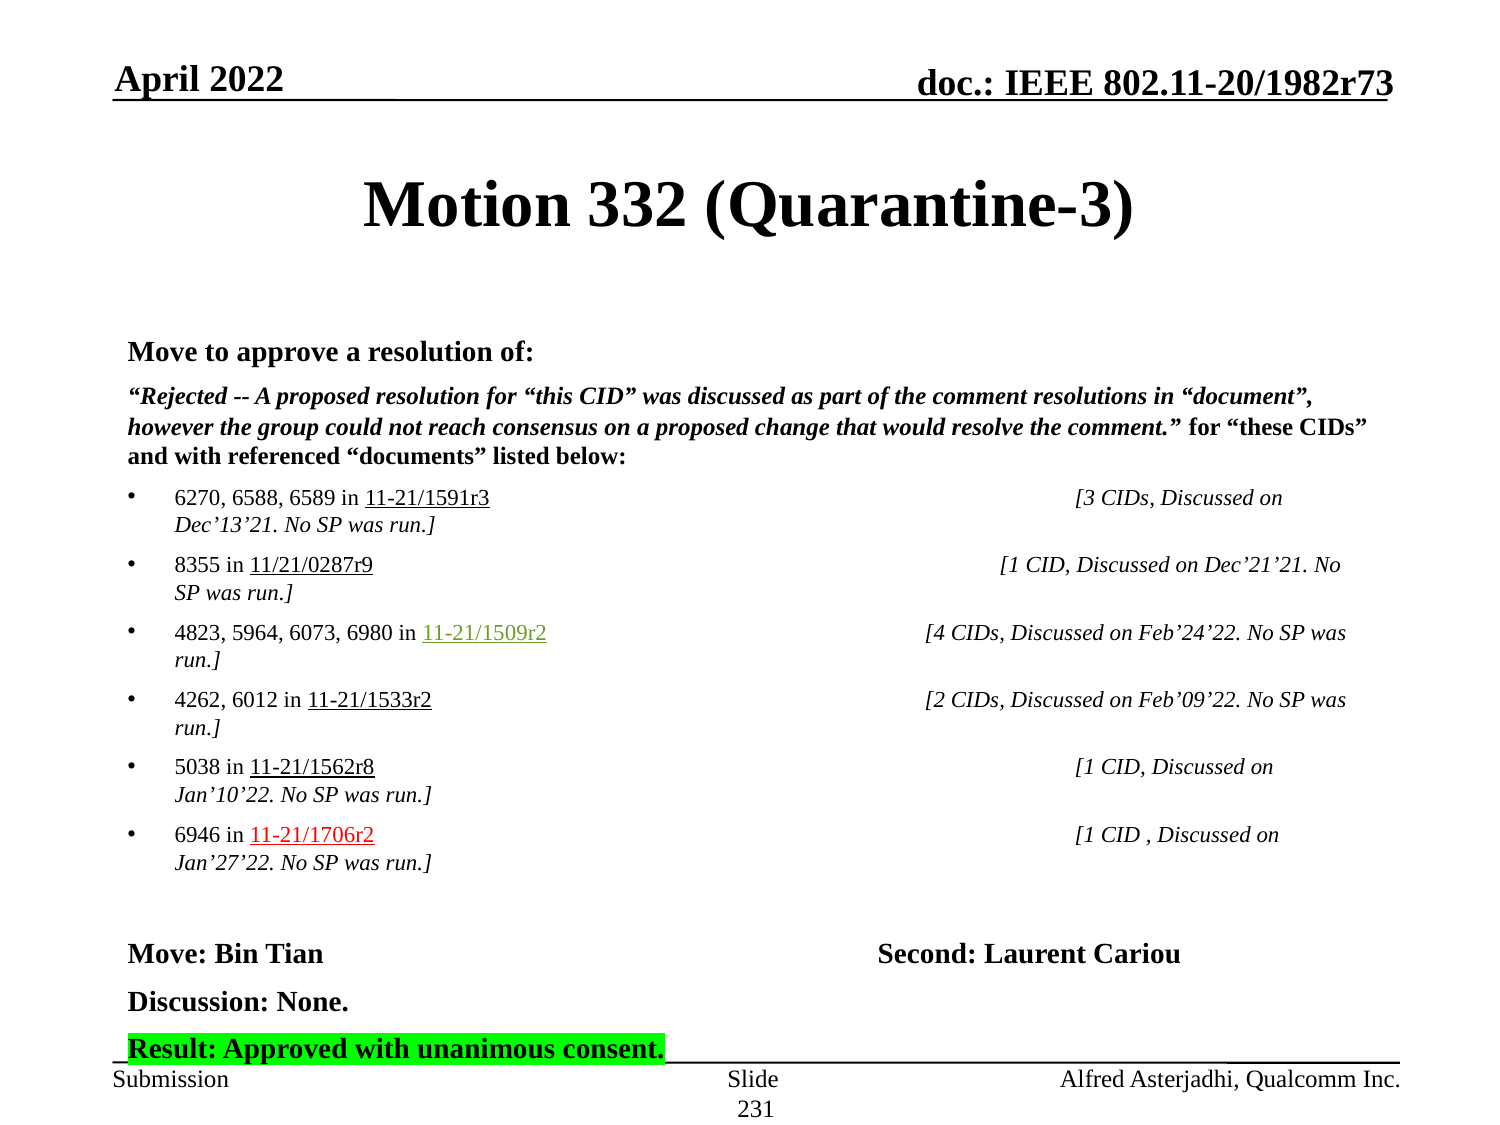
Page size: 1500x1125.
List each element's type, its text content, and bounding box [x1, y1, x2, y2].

list Move to approve a resolution of: “Rejected -- A proposed resolution for “this CID” was discussed as part of the comment resolutions in “document”, however the group could not reach consensus on a proposed change that would resolve the comment.” for “these CIDs” and with referenced “documents” listed below: 6270, 6588, 6589 in 11-21/1591r3 [3 CIDs, Discussed on Dec’13’21. No SP was run.] 8355 in 11/21/0287r9 [1 CID, Discussed on Dec’21’21. No SP was run.] 4823, 5964, 6073, 6980 in 11-21/1509r2 [4 CIDs, Discussed on Feb’24’22. No SP was run.] 4262, 6012 in 11-21/1533r2 [2 CIDs, Discussed on Feb’09’22. No SP was run.] 5038 in 11-21/1562r8 [1 CID, Discussed on Jan’10’22. No SP was run.] 6946 in 11-21/1706r2 [1 CID , Discussed on Jan’27’22. No SP was run.] Move: Bin Tian Second: Laurent Cariou Discussion: None. Result: Approved with unanimous consent. Note: CIDs that have been discussed and for which the group could not reach consensus. [112, 324, 1388, 1000]
slide_number Slide 231 [712, 1061, 800, 1123]
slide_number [114, 54, 423, 100]
title Motion 332 (Quarantine-3) [112, 112, 1388, 288]
footer Alfred Asterjadhi, Qualcomm Inc. [878, 1061, 1402, 1093]
